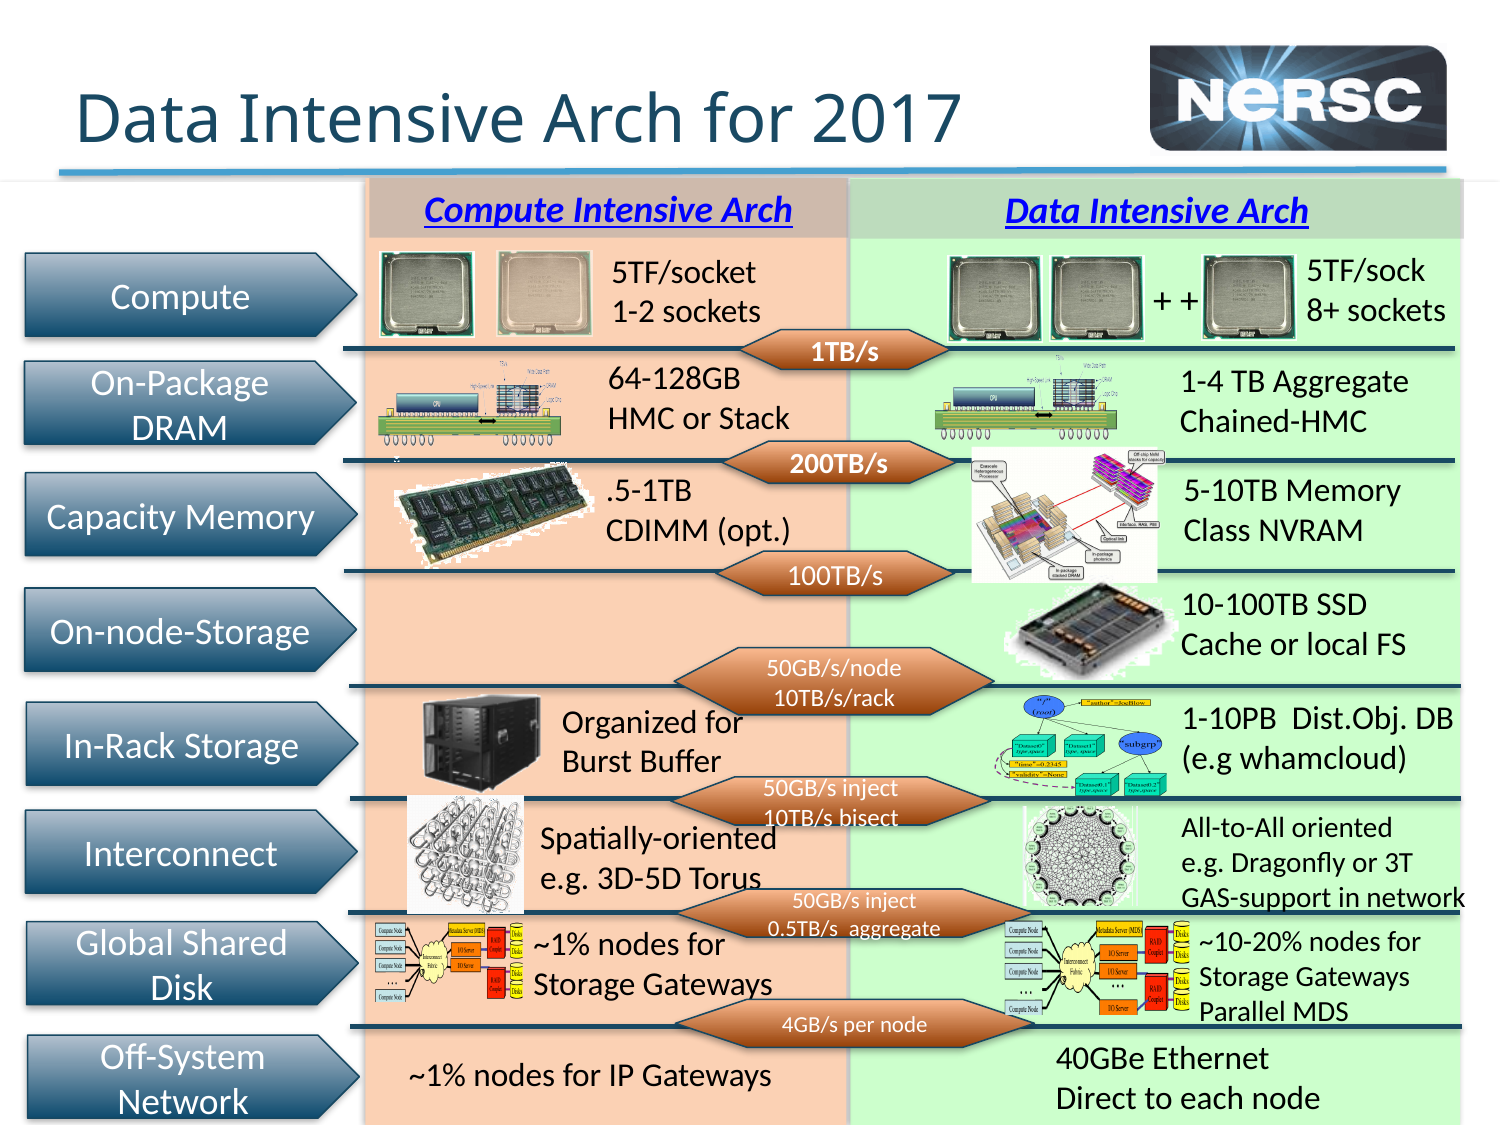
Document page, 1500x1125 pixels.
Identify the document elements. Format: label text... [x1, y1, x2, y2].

picture [1150, 43, 1447, 156]
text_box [0, 177, 1500, 1125]
title Data Intensive Arch for 2017 [59, 29, 1127, 156]
